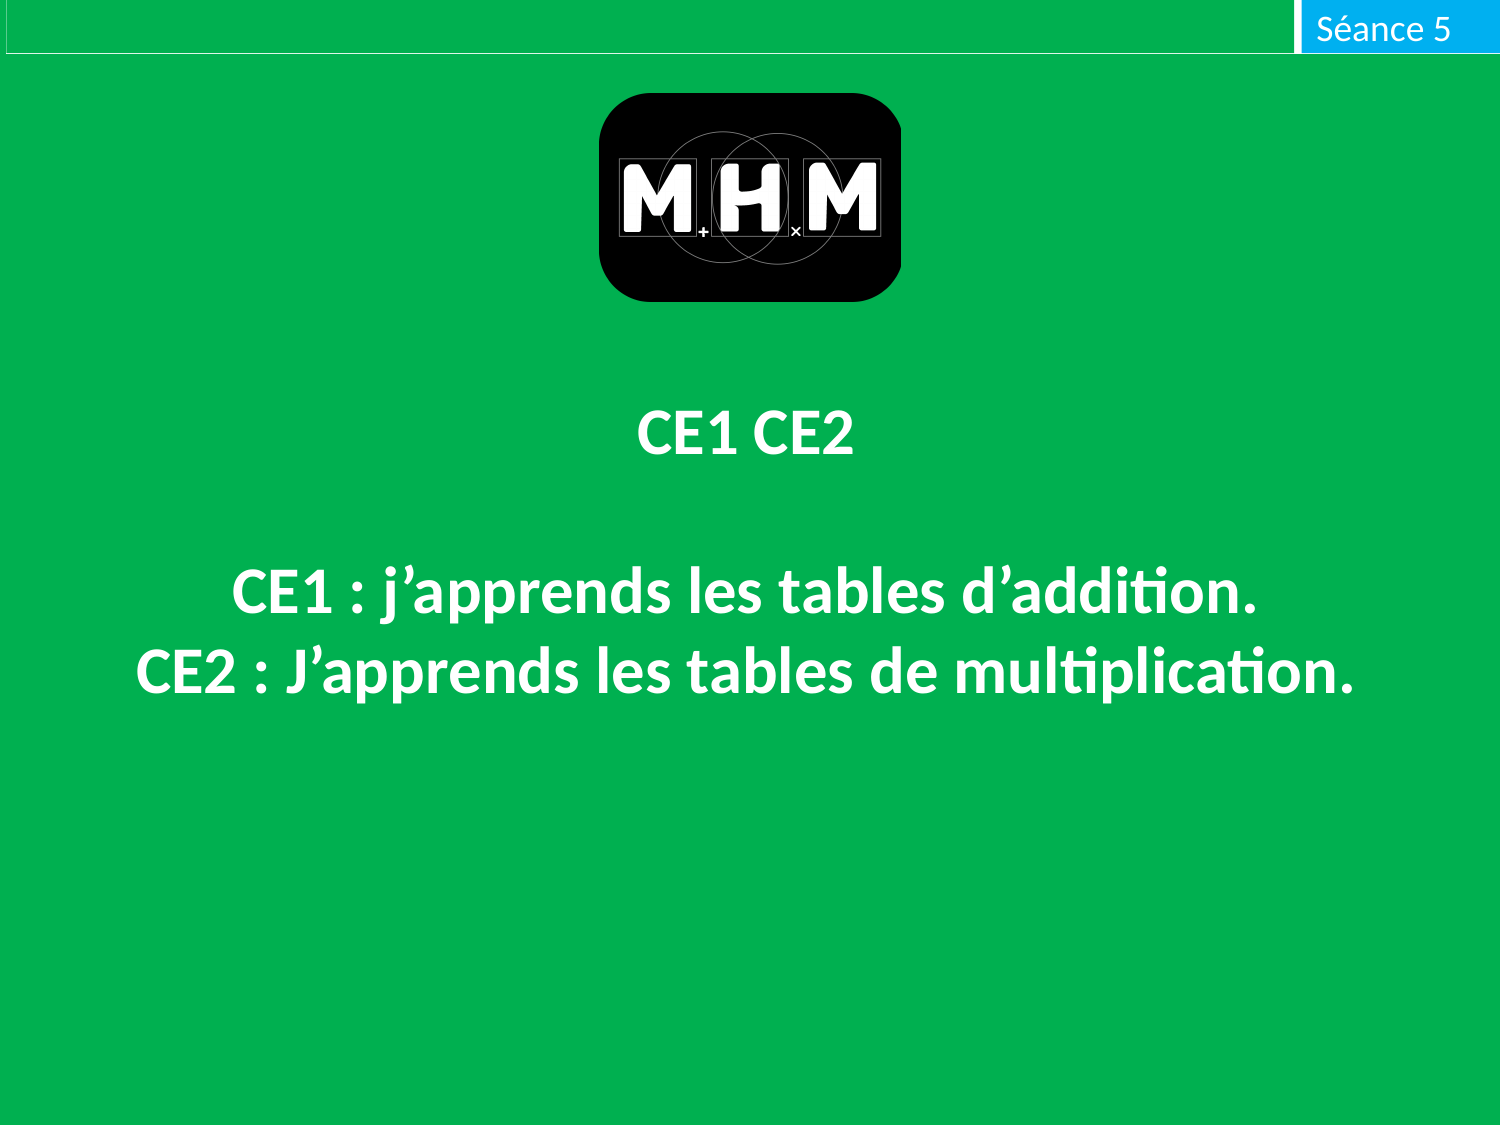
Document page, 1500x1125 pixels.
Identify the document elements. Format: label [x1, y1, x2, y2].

text_box [0, 54, 1500, 1125]
